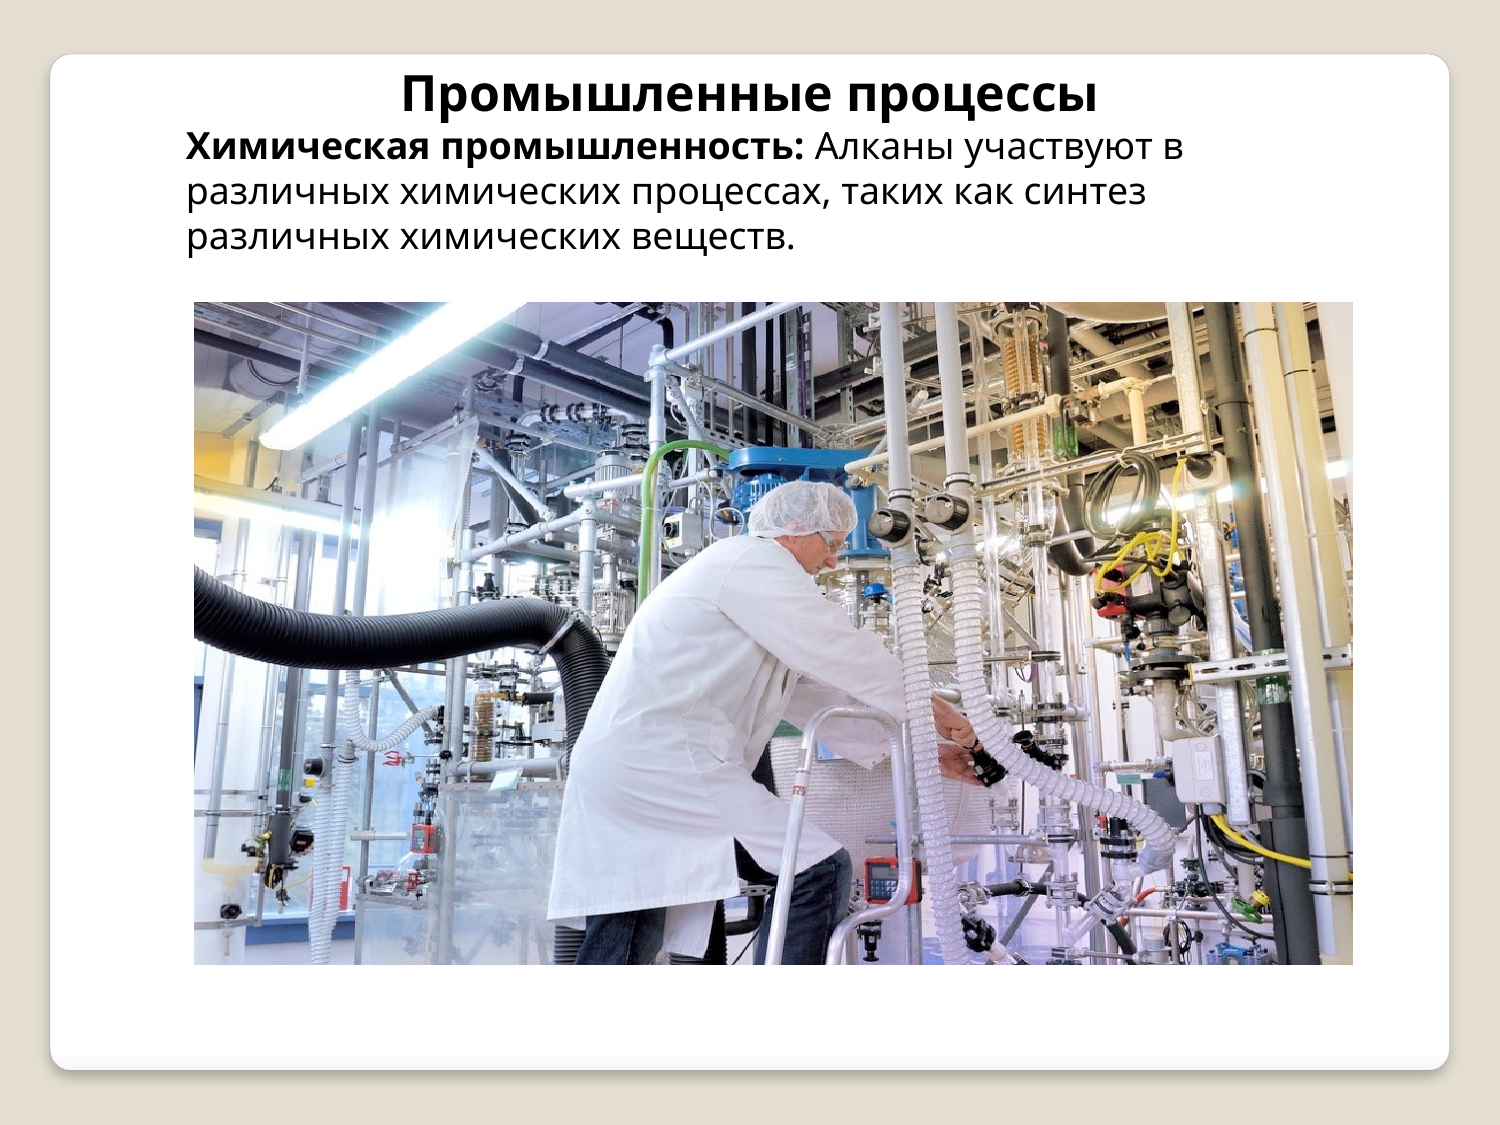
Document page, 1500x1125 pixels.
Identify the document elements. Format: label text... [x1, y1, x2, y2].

text_box Промышленные процессы Химическая промышленность: Алканы участвуют в различных химических процессах, таких как синтез различных химических веществ. [171, 54, 1329, 265]
picture [194, 302, 1353, 965]
